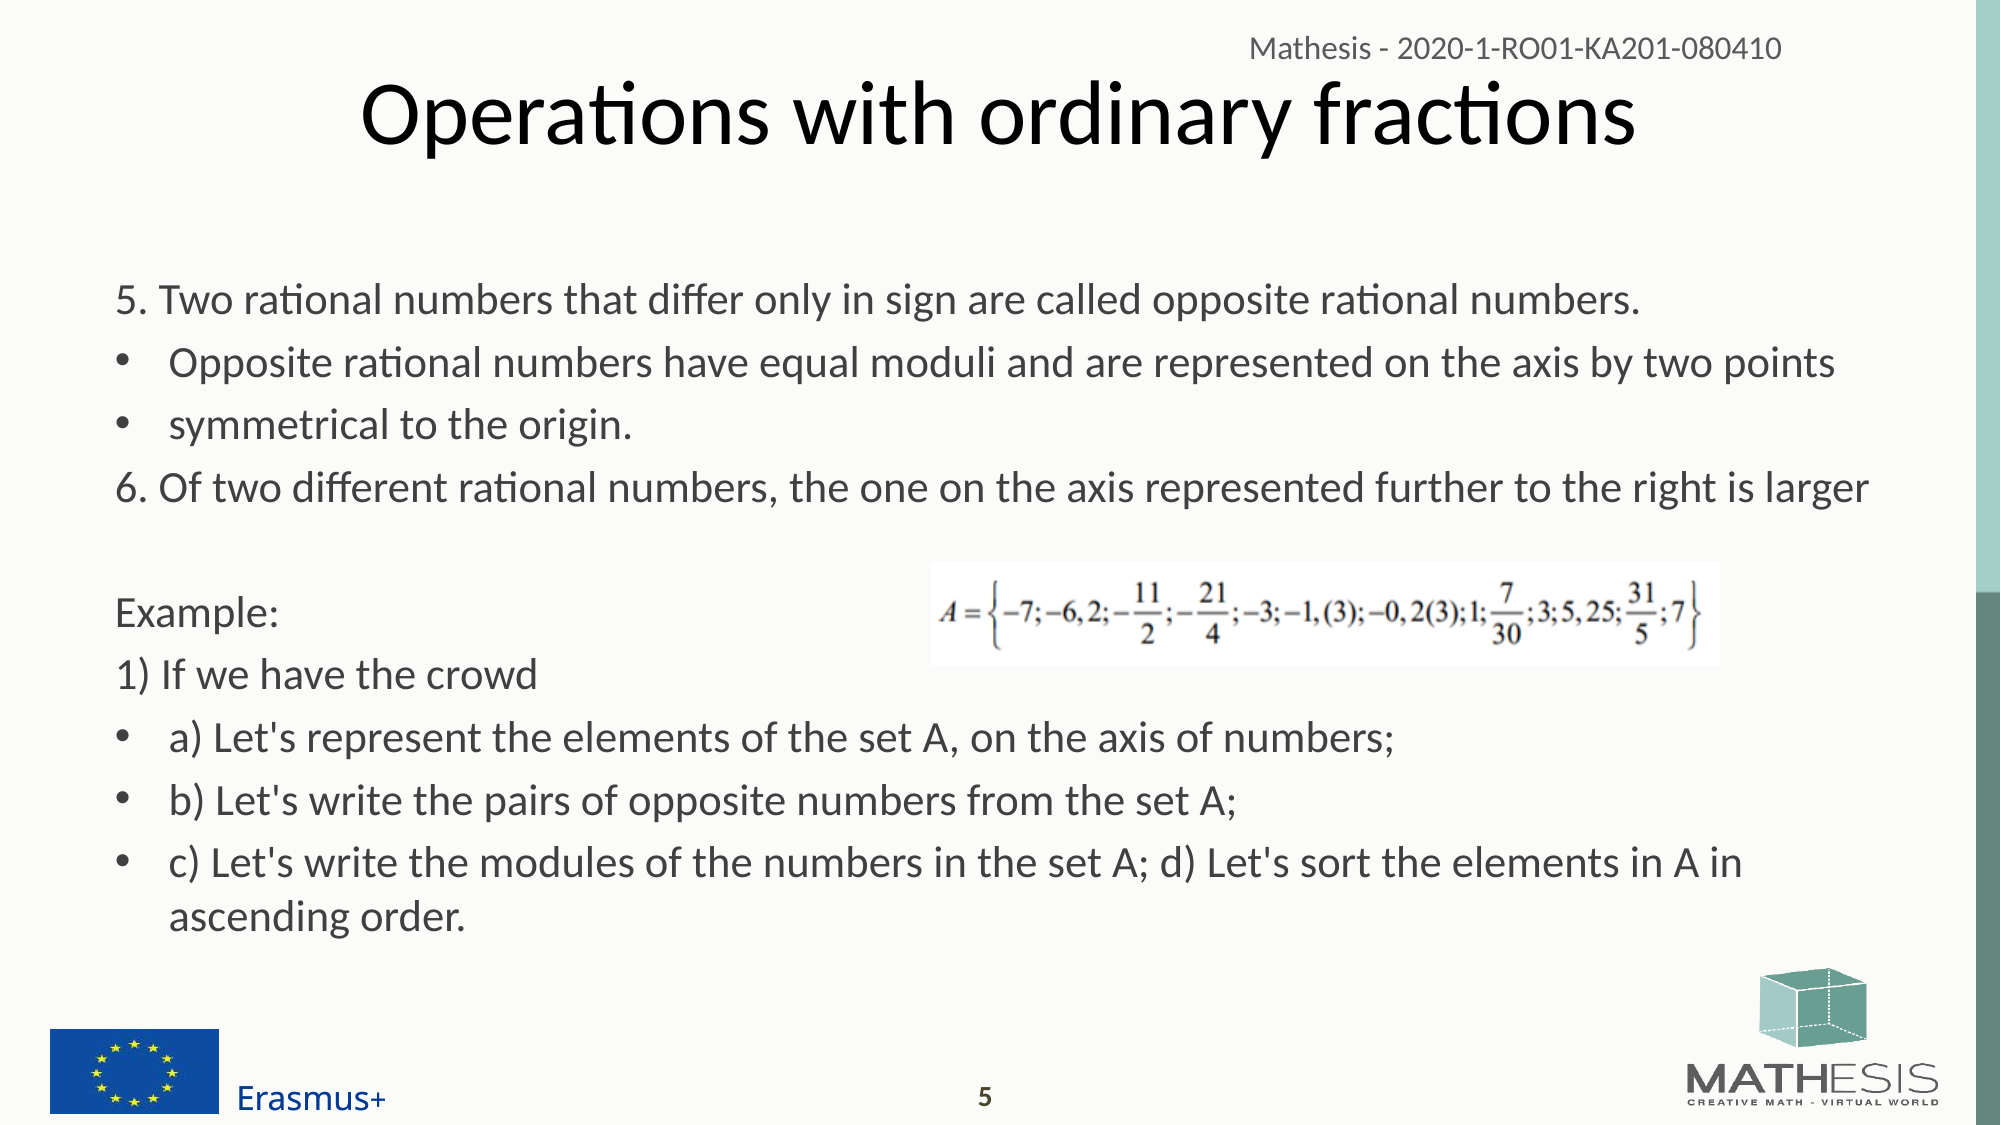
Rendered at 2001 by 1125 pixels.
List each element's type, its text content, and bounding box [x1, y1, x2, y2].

picture [50, 1029, 219, 1114]
title Operations with ordinary fractions [99, 45, 1900, 233]
list 5. Two rational numbers that differ only in sign are called opposite rational numbers. Opposite rational numbers have equal moduli and are represented on the axis by two points symmetrical to the origin. 6. Of two different rational numbers, the one on the axis represented further to the right is larger Example: 1) If we have the crowd a) Let's represent the elements of the set A, on the axis of numbers; b) Let's write the pairs of opposite numbers from the set A; c) Let's write the modules of the numbers in the set A; d) Let's sort the elements in A in ascending order. [99, 262, 1900, 1005]
picture [931, 562, 1720, 666]
